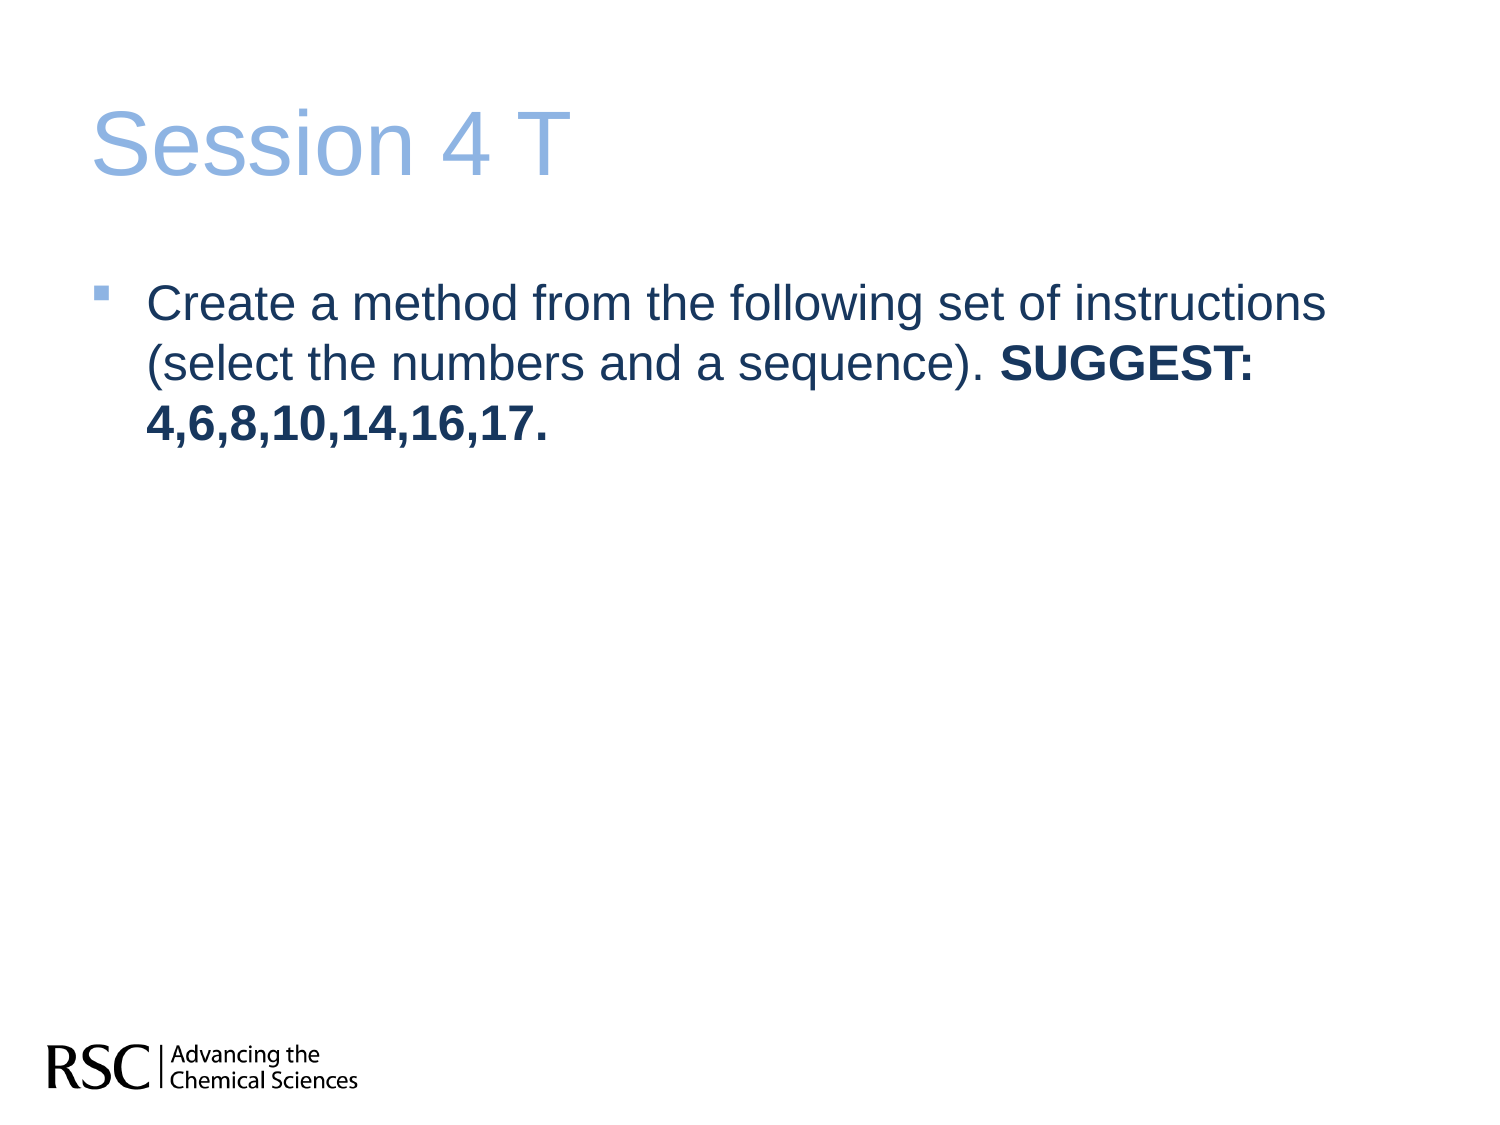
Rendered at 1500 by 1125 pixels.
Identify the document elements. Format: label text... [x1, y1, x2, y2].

title Session 4 T [75, 45, 1425, 233]
list Create a method from the following set of instructions (select the numbers and a sequence). SUGGEST: 4,6,8,10,14,16,17. [75, 262, 1425, 1005]
